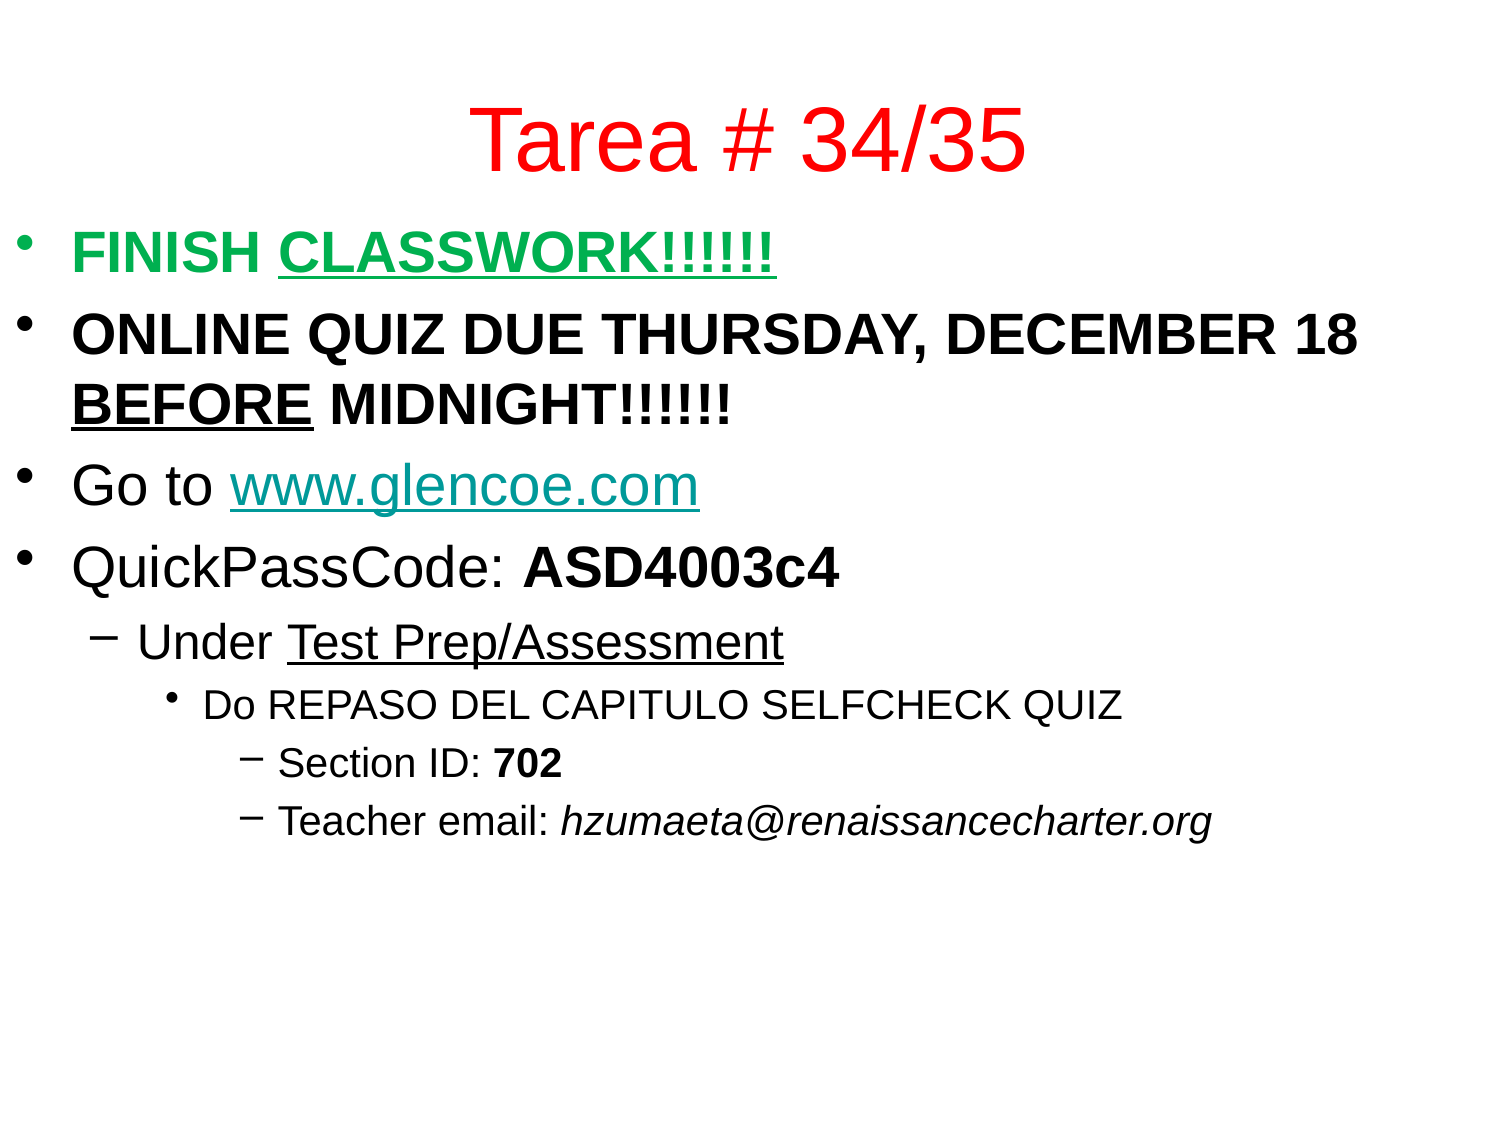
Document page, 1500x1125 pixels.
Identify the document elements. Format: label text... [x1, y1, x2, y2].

list FINISH CLASSWORK!!!!!! ONLINE QUIZ DUE THURSDAY, DECEMBER 18 BEFORE MIDNIGHT!!!!!! Go to www.glencoe.com QuickPassCode: ASD4003c4 Under Test Prep/Assessment Do REPASO DEL CAPITULO SELFCHECK QUIZ Section ID: 702 Teacher email: hzumaeta@renaissancecharter.org [0, 125, 1500, 1063]
text_box Tarea # 34/35 [73, 62, 1424, 208]
